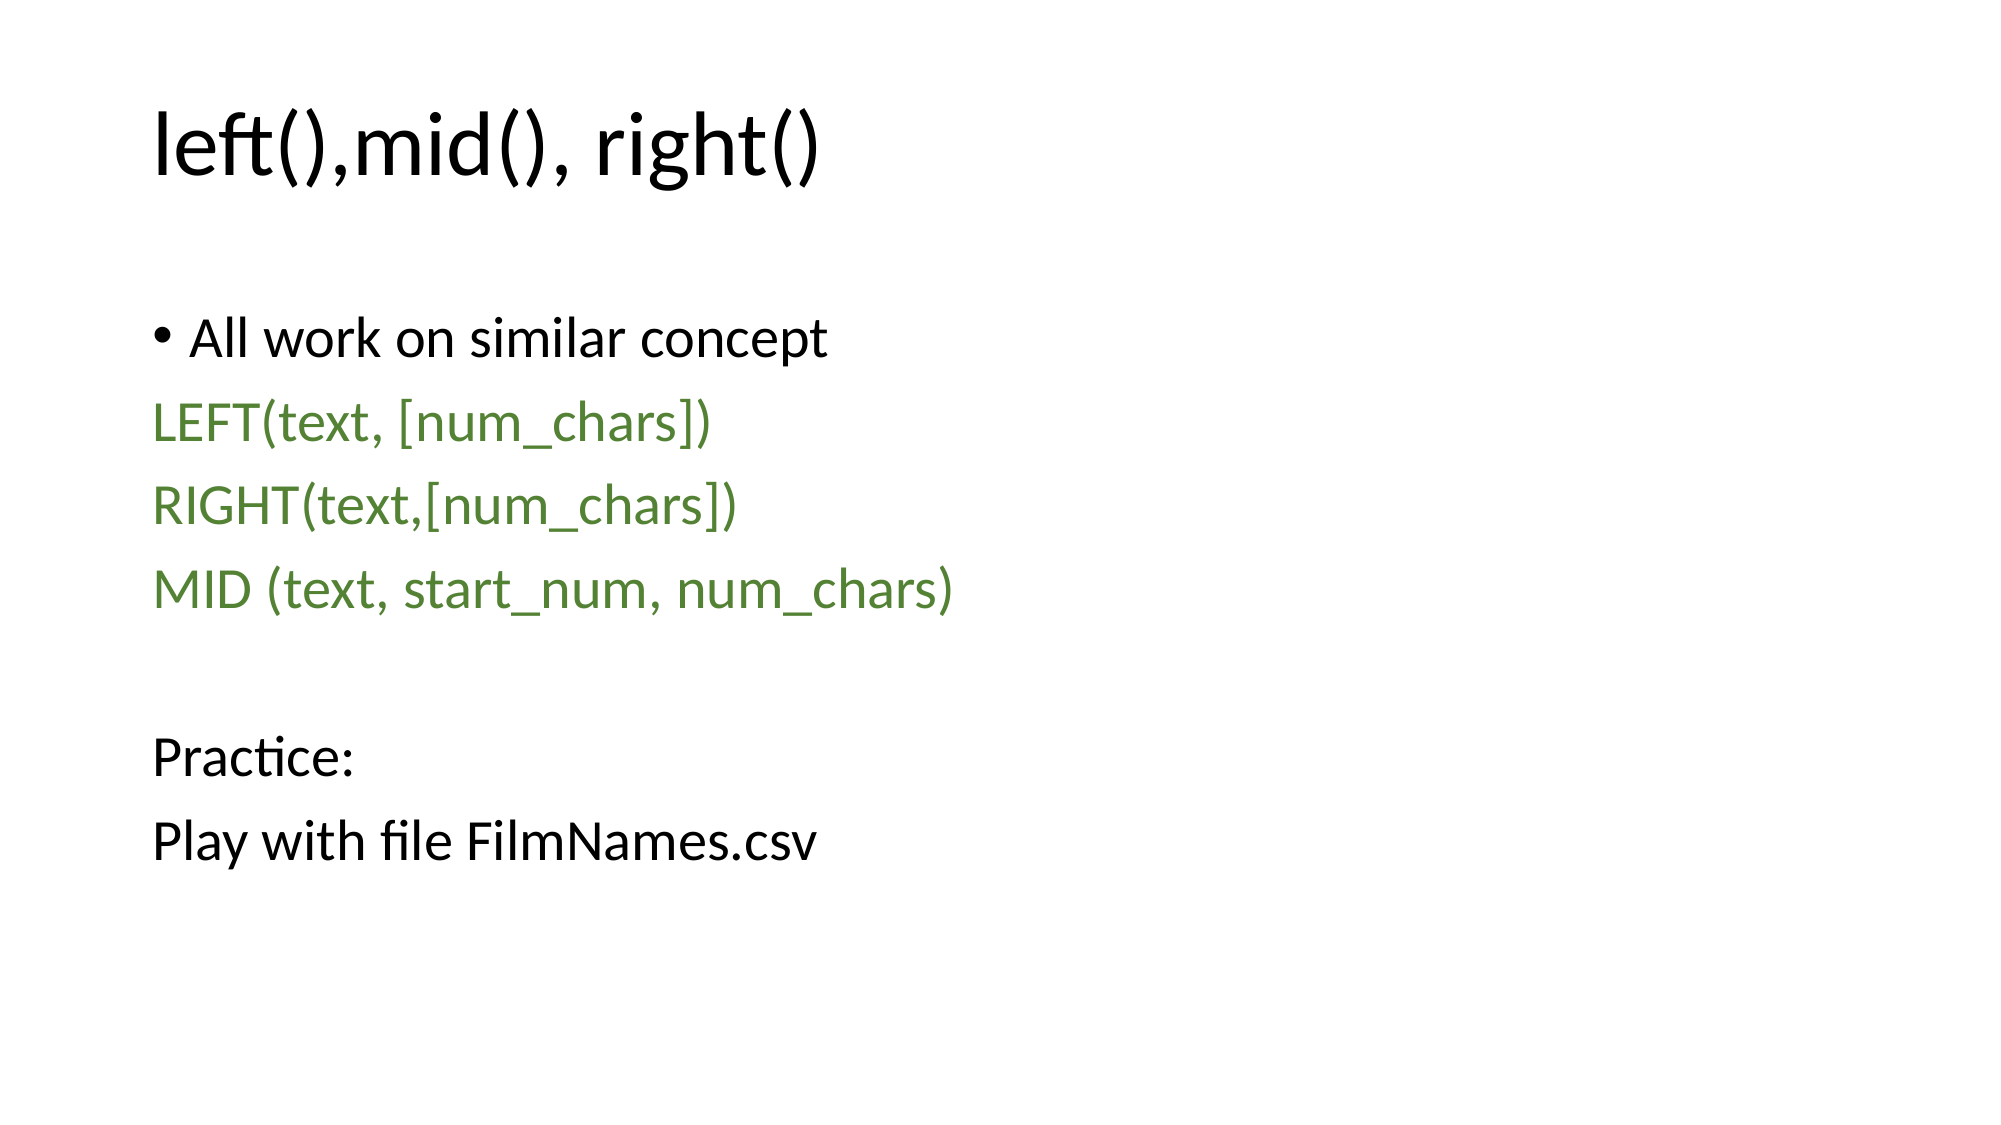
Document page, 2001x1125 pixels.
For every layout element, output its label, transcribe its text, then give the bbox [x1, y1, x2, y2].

title left(),mid(), right() [137, 59, 1863, 278]
list All work on similar concept LEFT(text, [num_chars]) RIGHT(text,[num_chars]) MID (text, start_num, num_chars) Practice: Play with file FilmNames.csv [137, 299, 1863, 1014]
